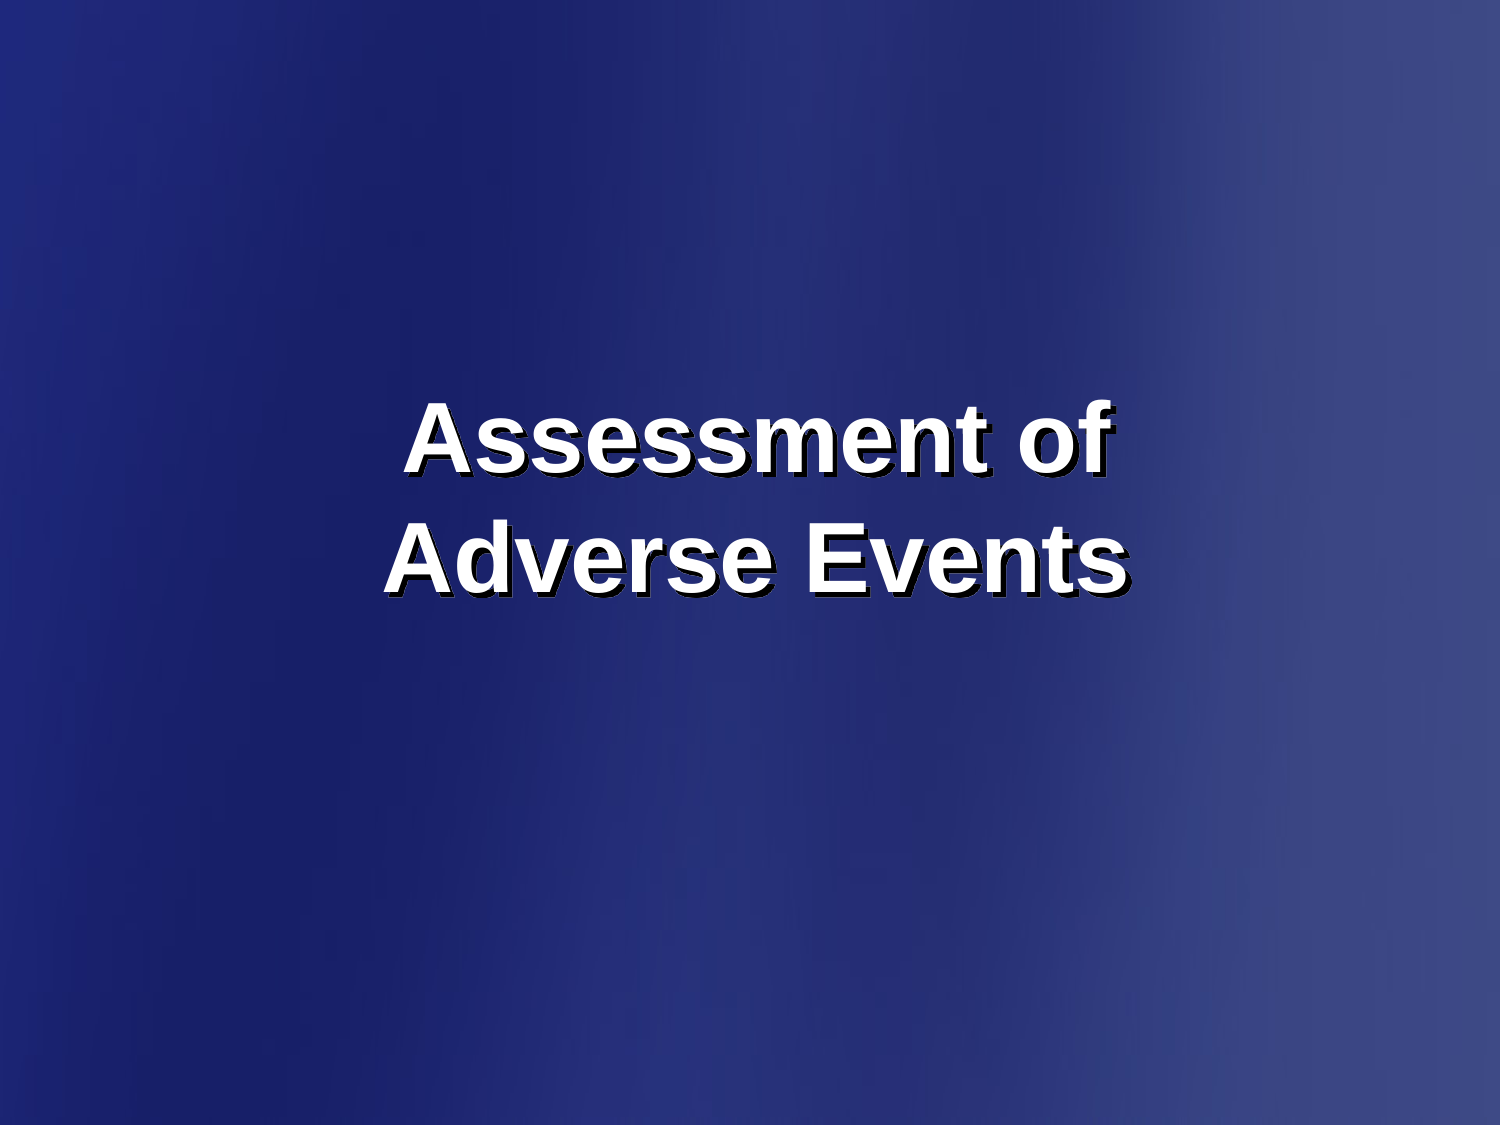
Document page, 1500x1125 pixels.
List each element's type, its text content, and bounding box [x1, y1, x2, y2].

picture [0, 0, 1500, 1125]
title Assessment of Adverse Events [62, 430, 1451, 556]
